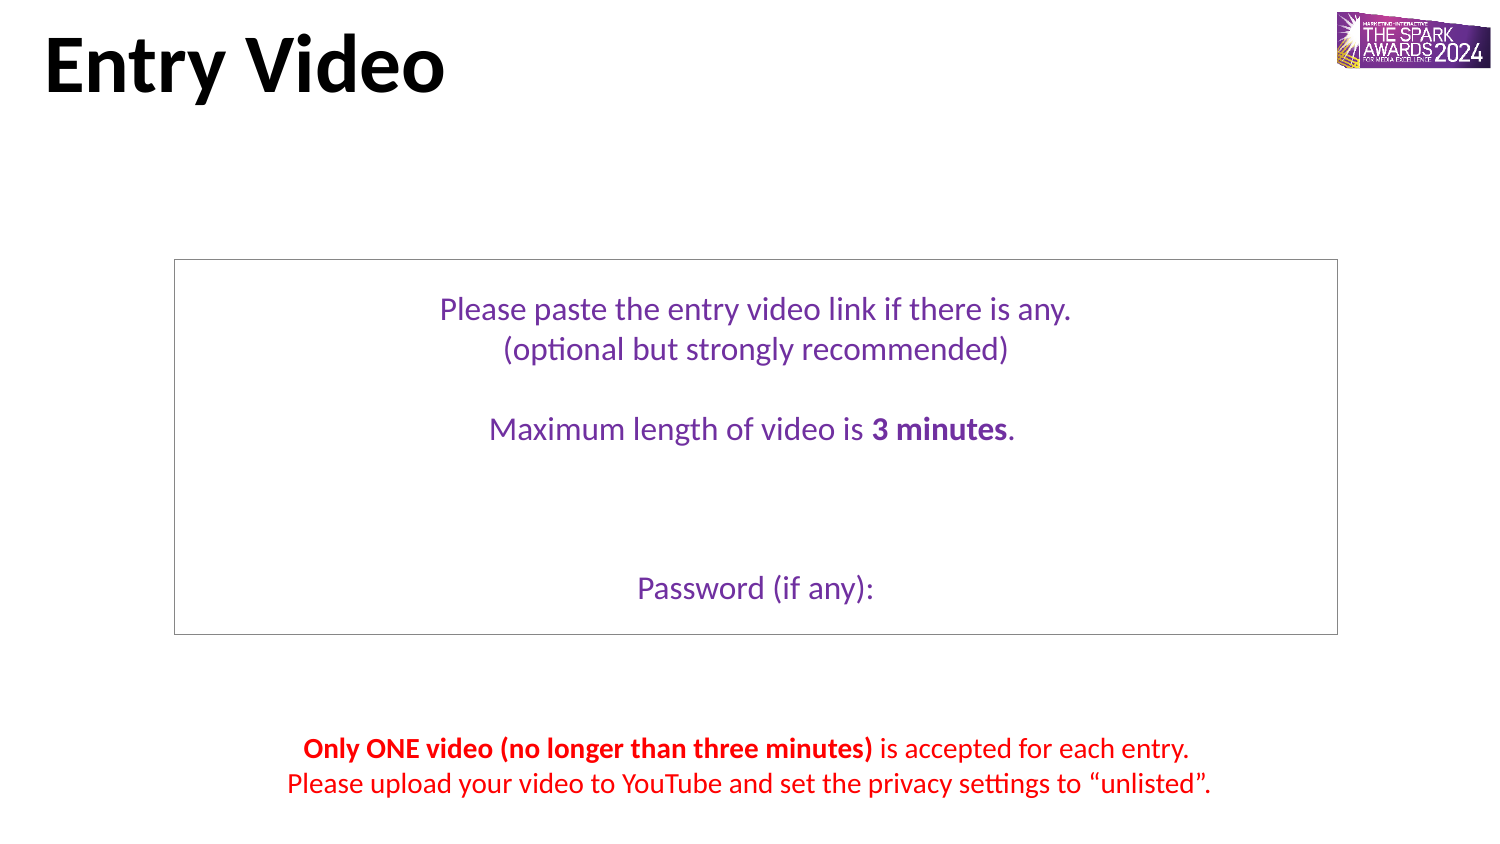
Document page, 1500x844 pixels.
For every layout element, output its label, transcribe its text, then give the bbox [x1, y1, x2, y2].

text_box Please paste the entry video link if there is any. (optional but strongly recommended) Maximum length of video is 3 minutes. Password (if any): [174, 259, 1338, 635]
picture [1327, 5, 1500, 75]
text_box Only ONE video (no longer than three minutes) is accepted for each entry. Please upload your video to YouTube and set the privacy settings to “unlisted”. [0, 721, 1500, 807]
text_box Entry Video [29, 15, 1270, 103]
